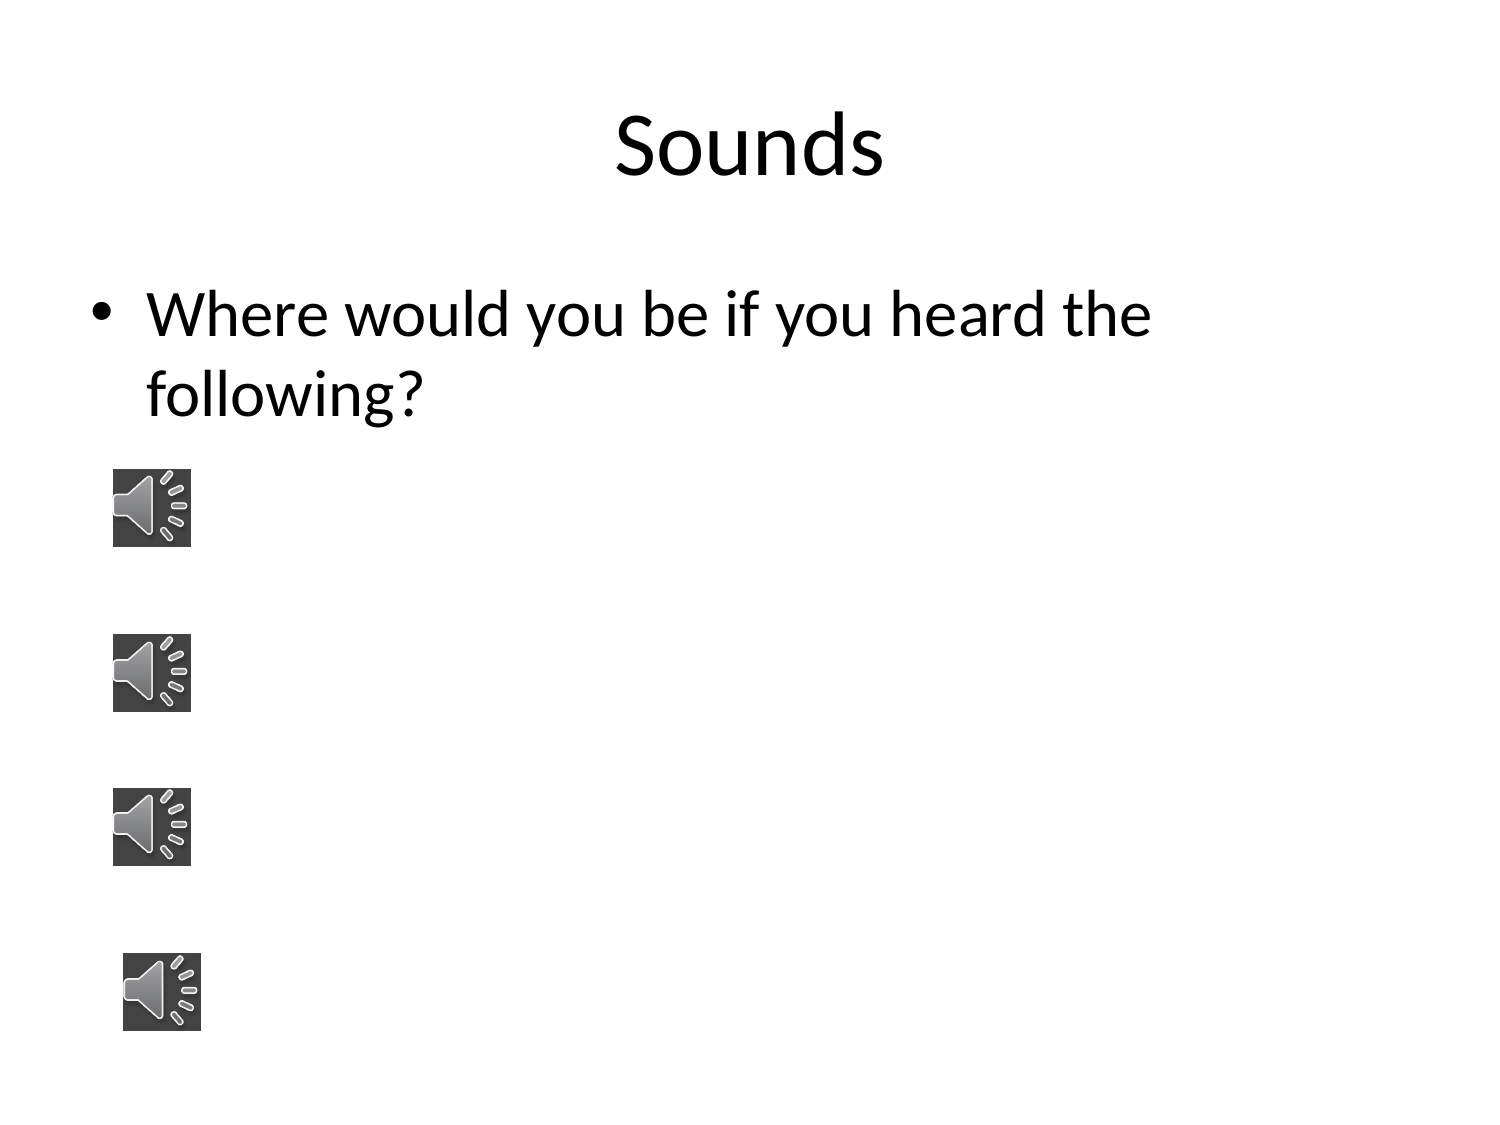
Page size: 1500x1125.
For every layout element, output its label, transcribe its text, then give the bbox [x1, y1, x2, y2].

picture [111, 633, 193, 714]
picture [111, 467, 193, 549]
list Where would you be if you heard the following? [75, 262, 1425, 1005]
picture [122, 951, 203, 1033]
picture [111, 786, 193, 868]
title Sounds [75, 45, 1425, 233]
